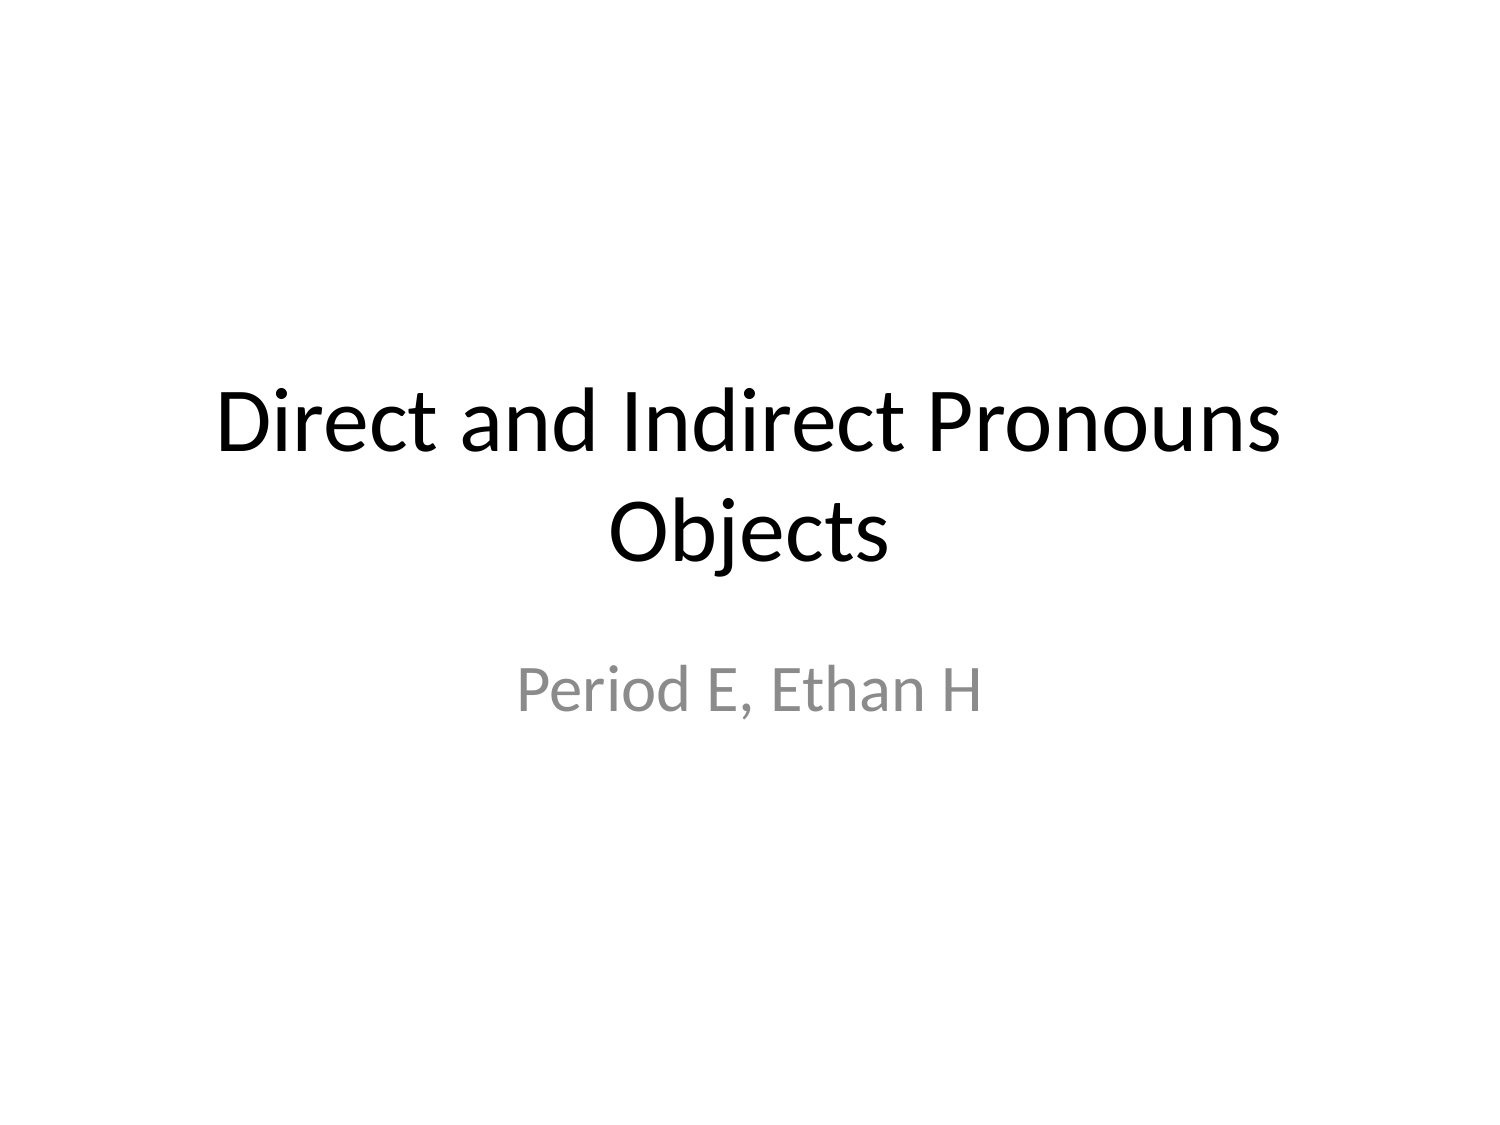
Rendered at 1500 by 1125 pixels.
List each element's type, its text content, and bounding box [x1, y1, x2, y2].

title Direct and Indirect Pronouns Objects [112, 349, 1388, 591]
subtitle Period E, Ethan H [225, 637, 1275, 925]
